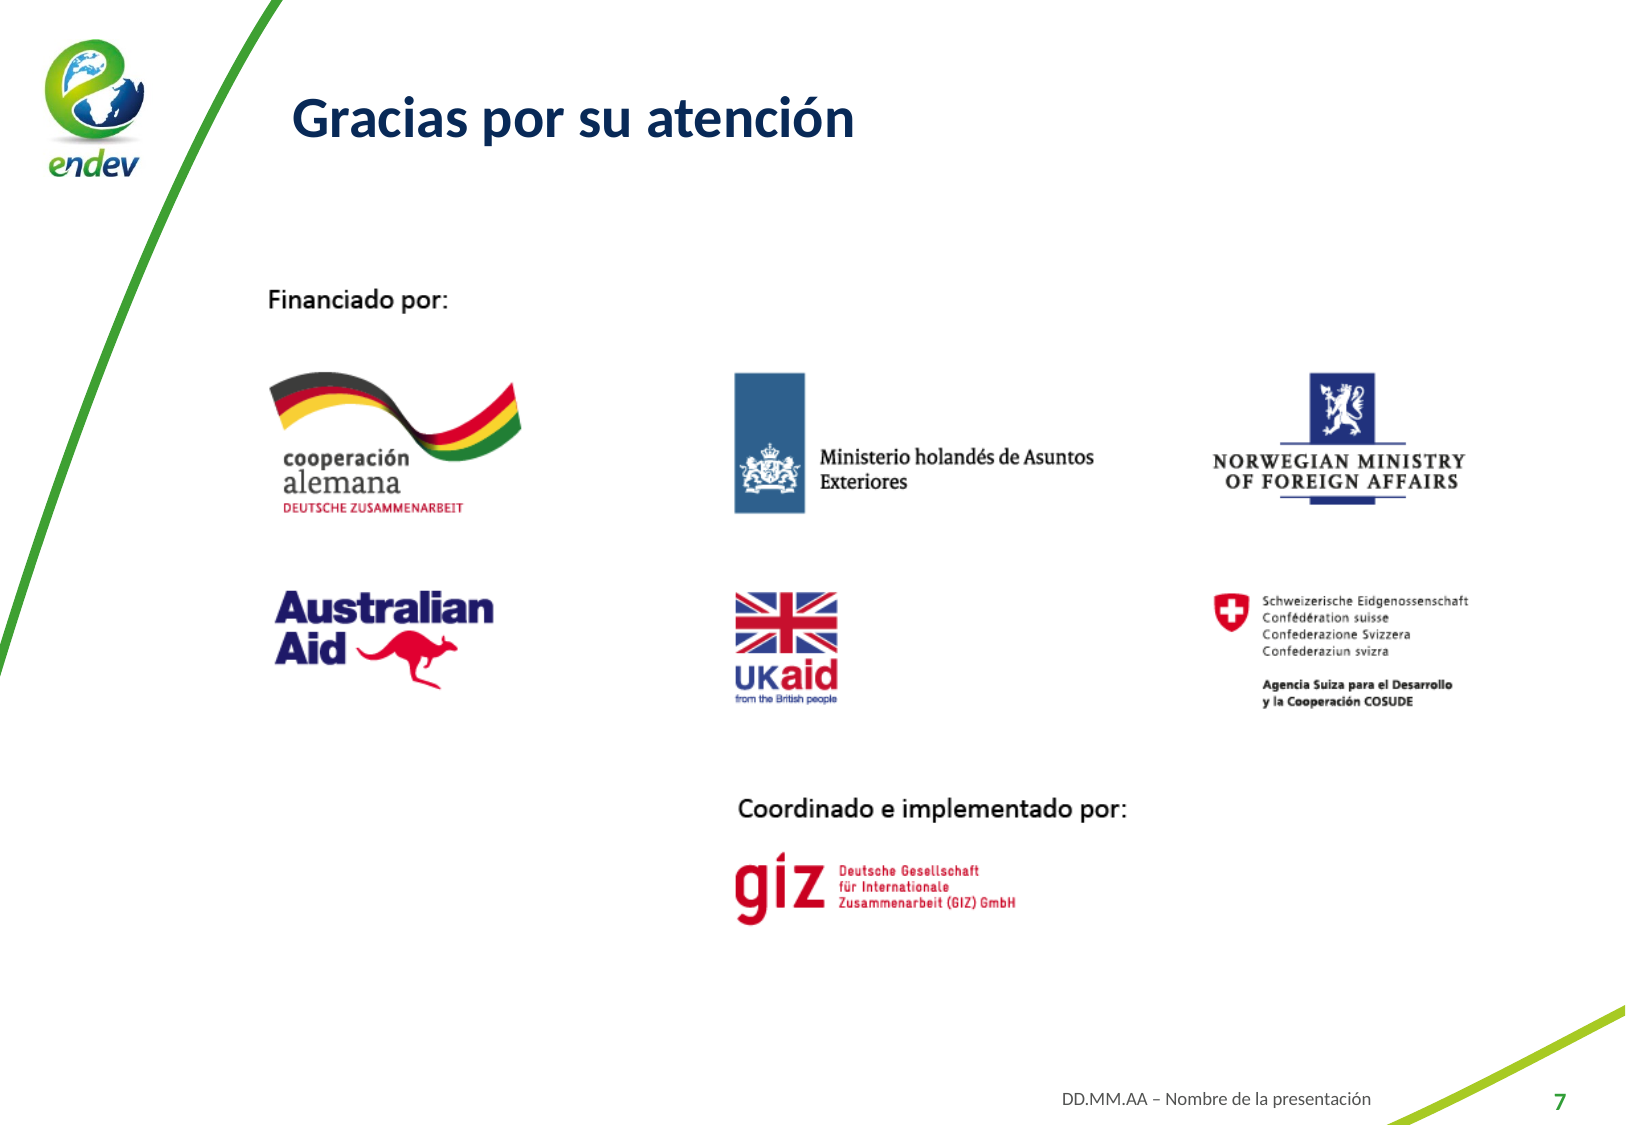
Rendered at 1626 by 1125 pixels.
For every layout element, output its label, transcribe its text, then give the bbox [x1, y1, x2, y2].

footer DD.MM.AA – Nombre de la presentación [871, 1072, 1387, 1124]
picture [209, 207, 1543, 1012]
title Gracias por su atención [292, 7, 1557, 158]
picture [32, 39, 157, 177]
slide_number 7 [1516, 1074, 1604, 1125]
